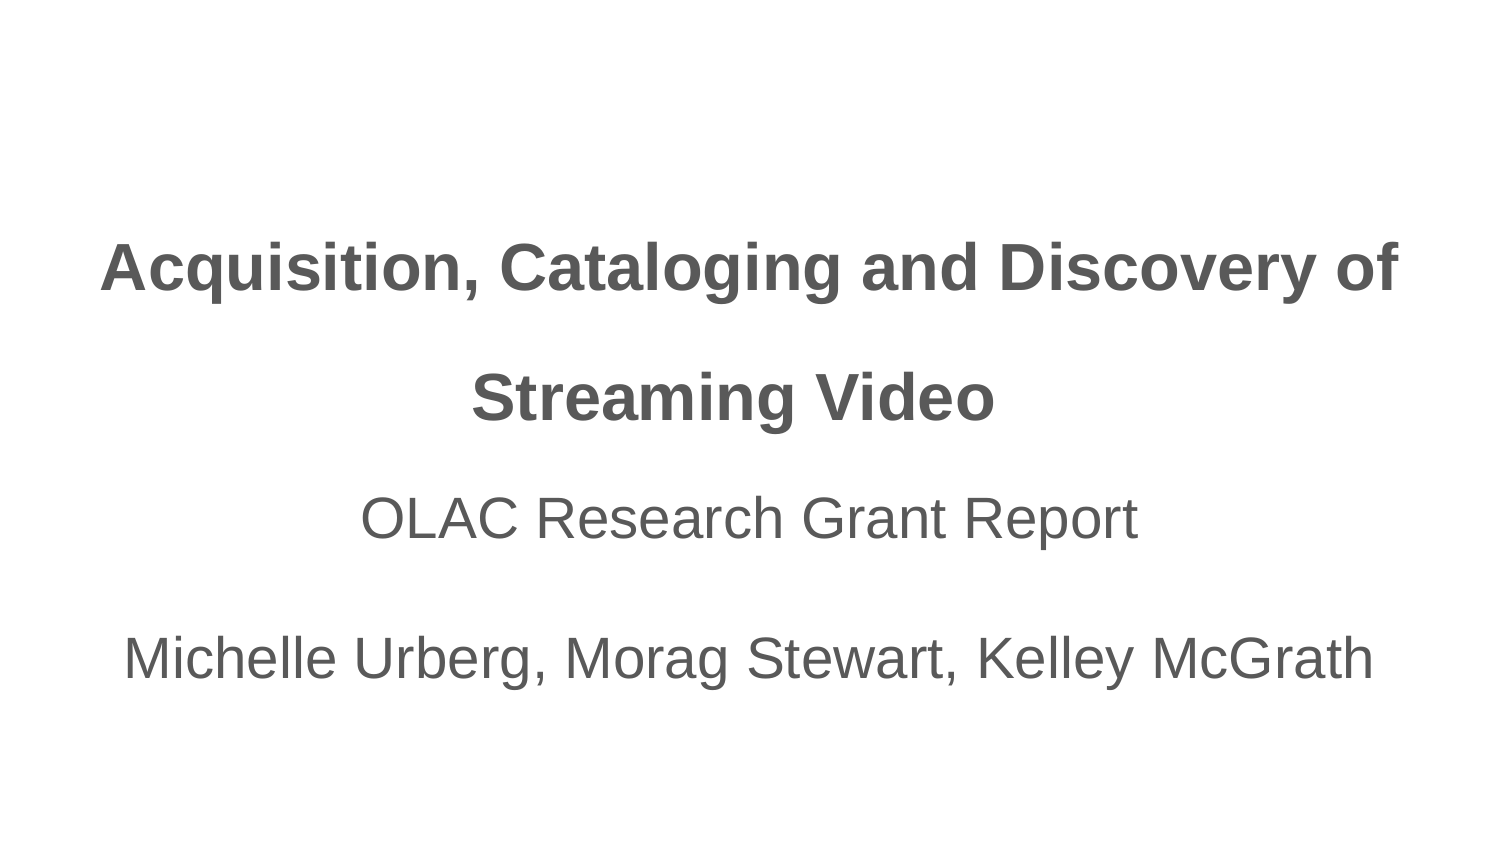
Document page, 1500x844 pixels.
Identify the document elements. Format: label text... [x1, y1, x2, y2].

title Acquisition, Cataloging and Discovery of Streaming Video [51, 122, 1449, 459]
subtitle OLAC Research Grant Report Michelle Urberg, Morag Stewart, Kelley McGrath [51, 464, 1449, 705]
